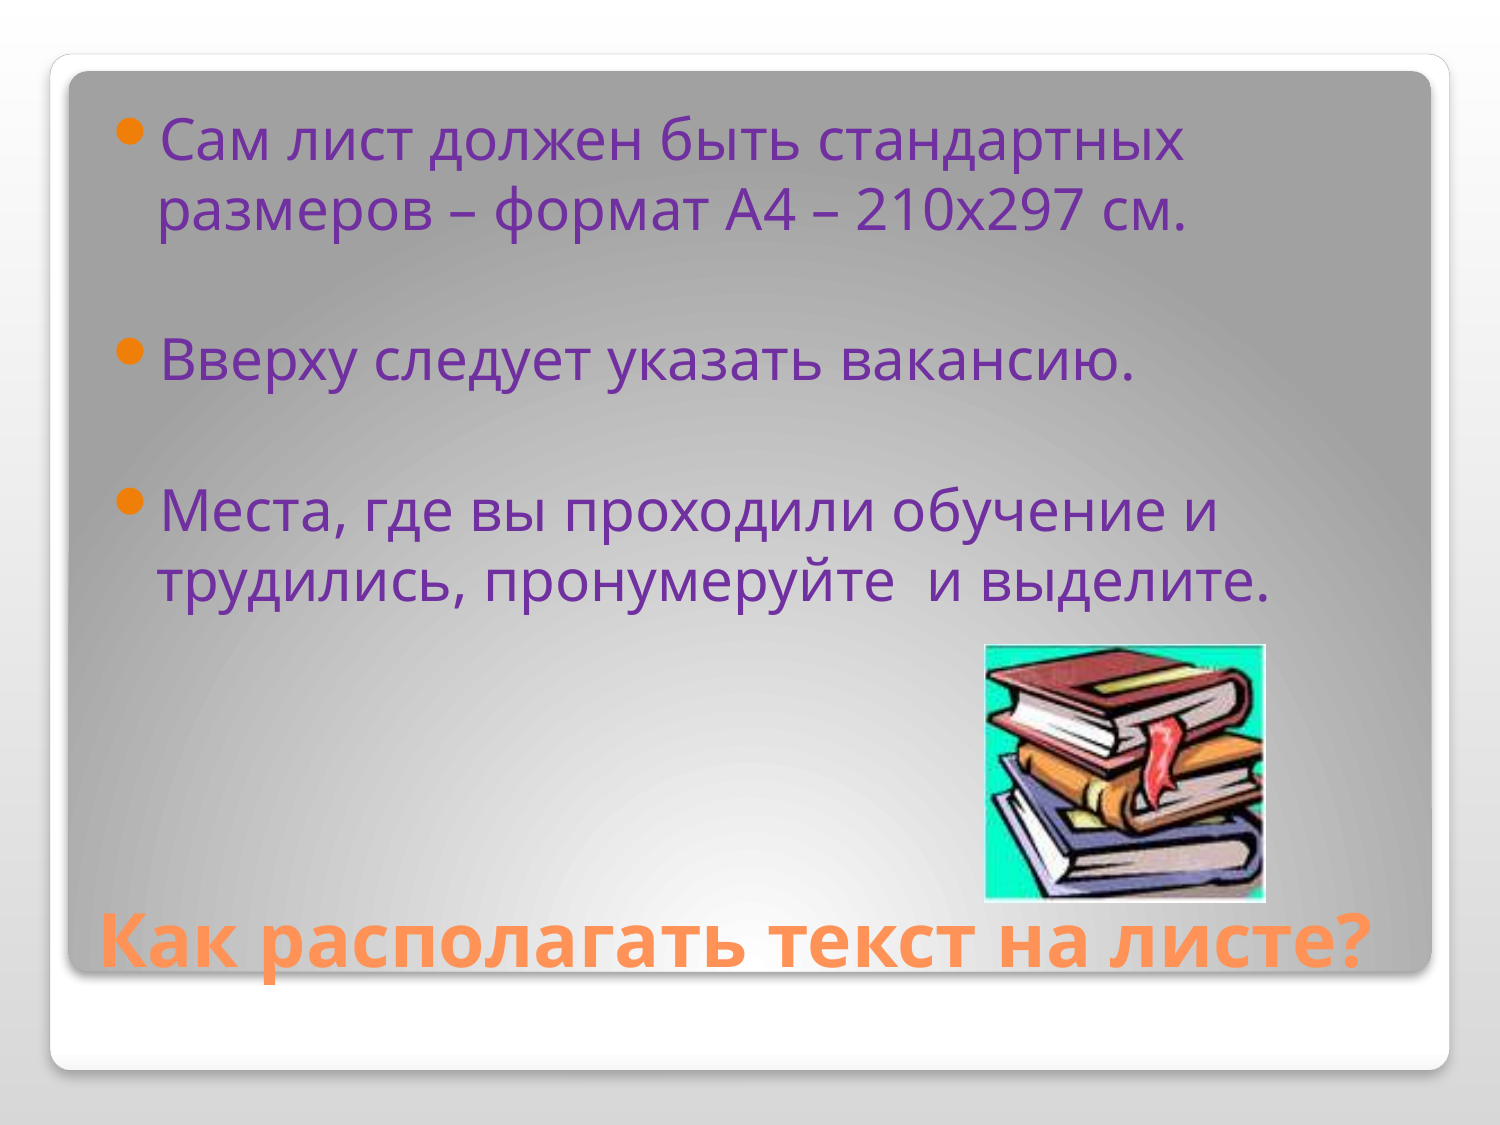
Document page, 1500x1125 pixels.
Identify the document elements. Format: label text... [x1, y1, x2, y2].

picture [984, 644, 1266, 903]
title Как располагать текст на листе? [82, 817, 1425, 990]
list Сам лист должен быть стандартных размеров – формат А4 – 210х297 см. Вверху следует указать вакансию. Места, где вы проходили обучение и трудились, пронумеруйте и выделите. [82, 86, 1425, 774]
